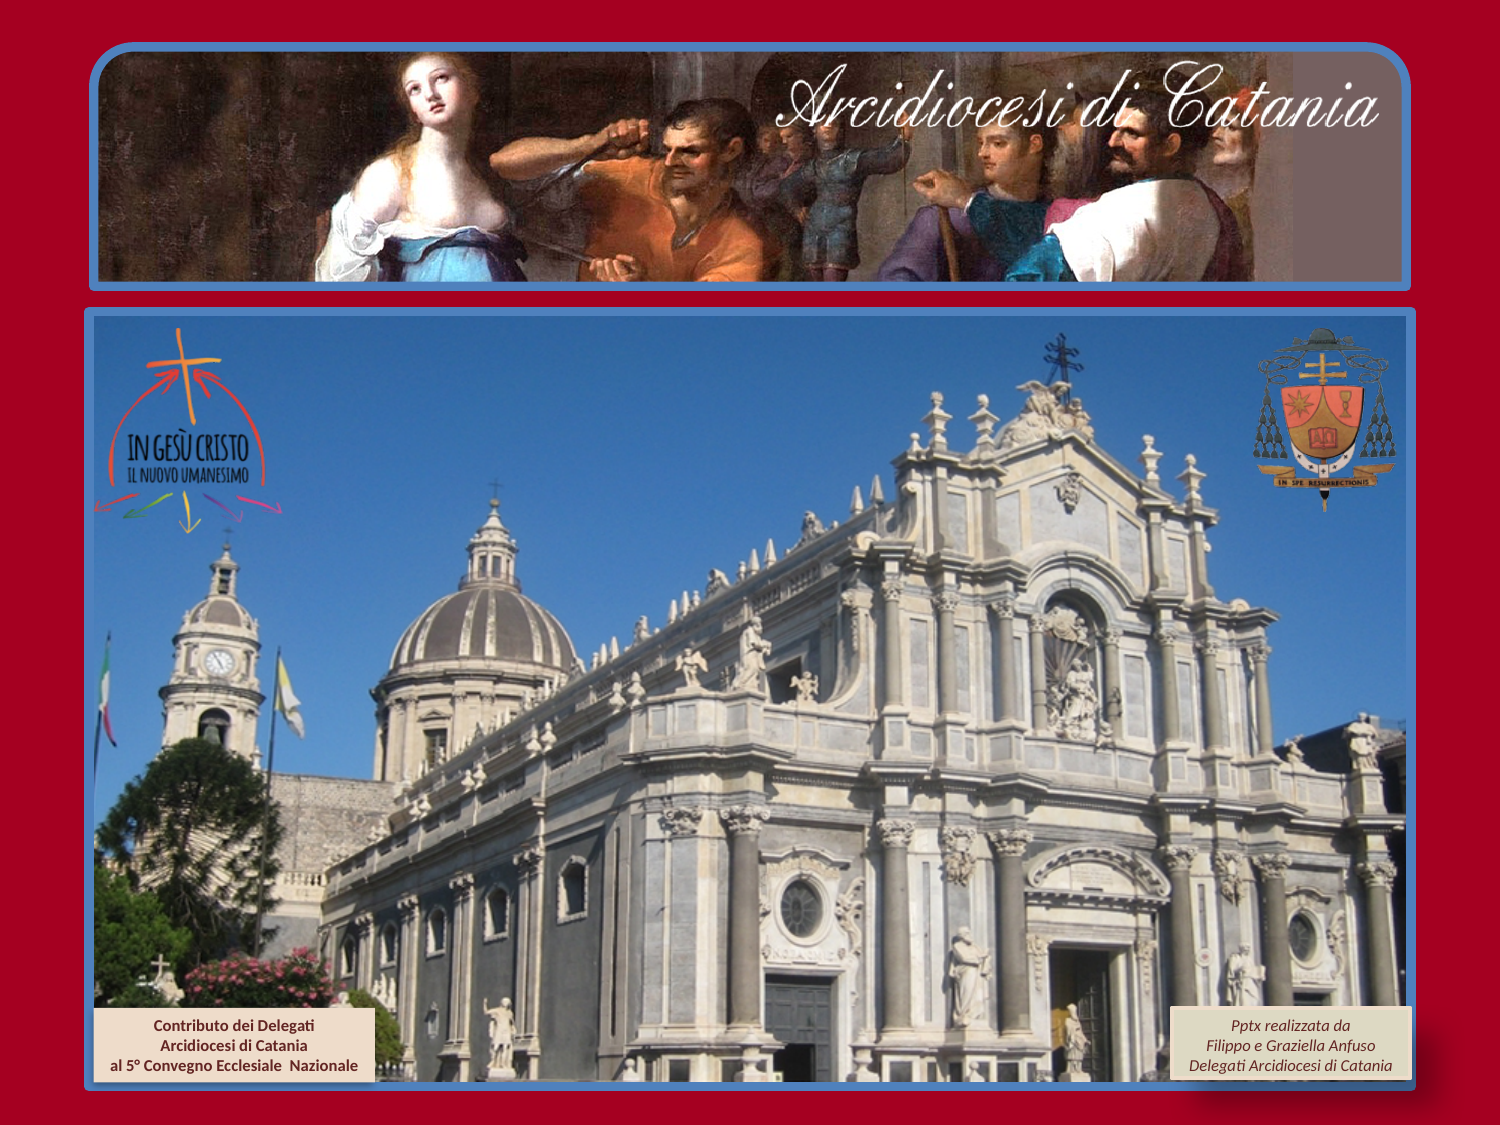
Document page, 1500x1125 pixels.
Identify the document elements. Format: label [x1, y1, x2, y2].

picture [93, 316, 1407, 1083]
picture [93, 46, 1407, 287]
